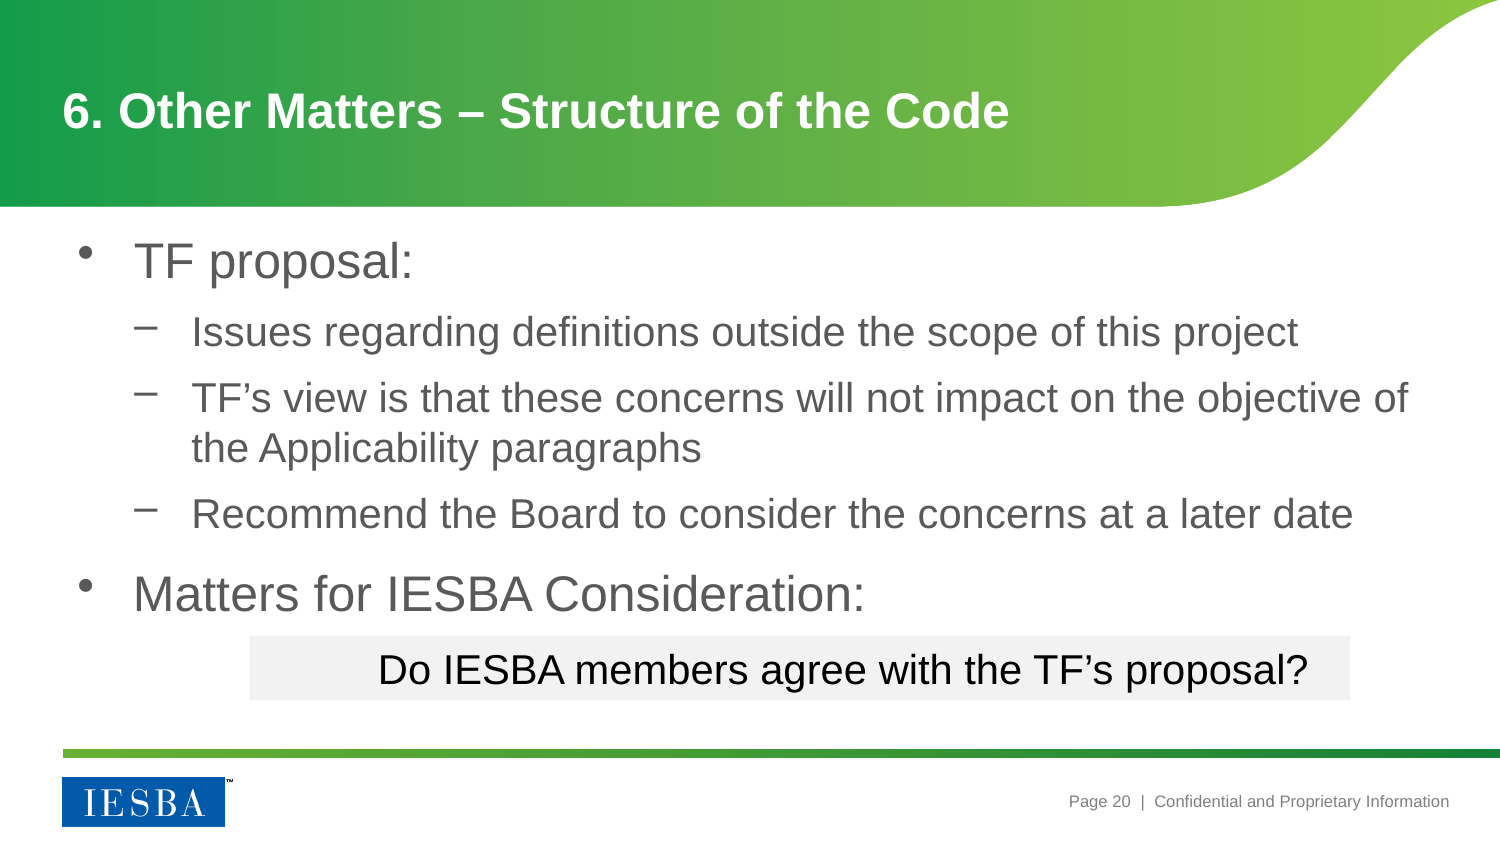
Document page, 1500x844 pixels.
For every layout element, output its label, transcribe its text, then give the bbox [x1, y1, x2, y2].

picture [62, 777, 233, 827]
title 6. Other Matters – Structure of the Code [62, 75, 1300, 142]
picture [0, 0, 1500, 207]
text_box Do IESBA members agree with the TF’s proposal? [249, 635, 1350, 701]
list TF proposal: Issues regarding definitions outside the scope of this project TF’s view is that these concerns will not impact on the objective of the Applicability paragraphs Recommend the Board to consider the concerns at a later date Matters for IESBA Consideration: [62, 220, 1450, 622]
